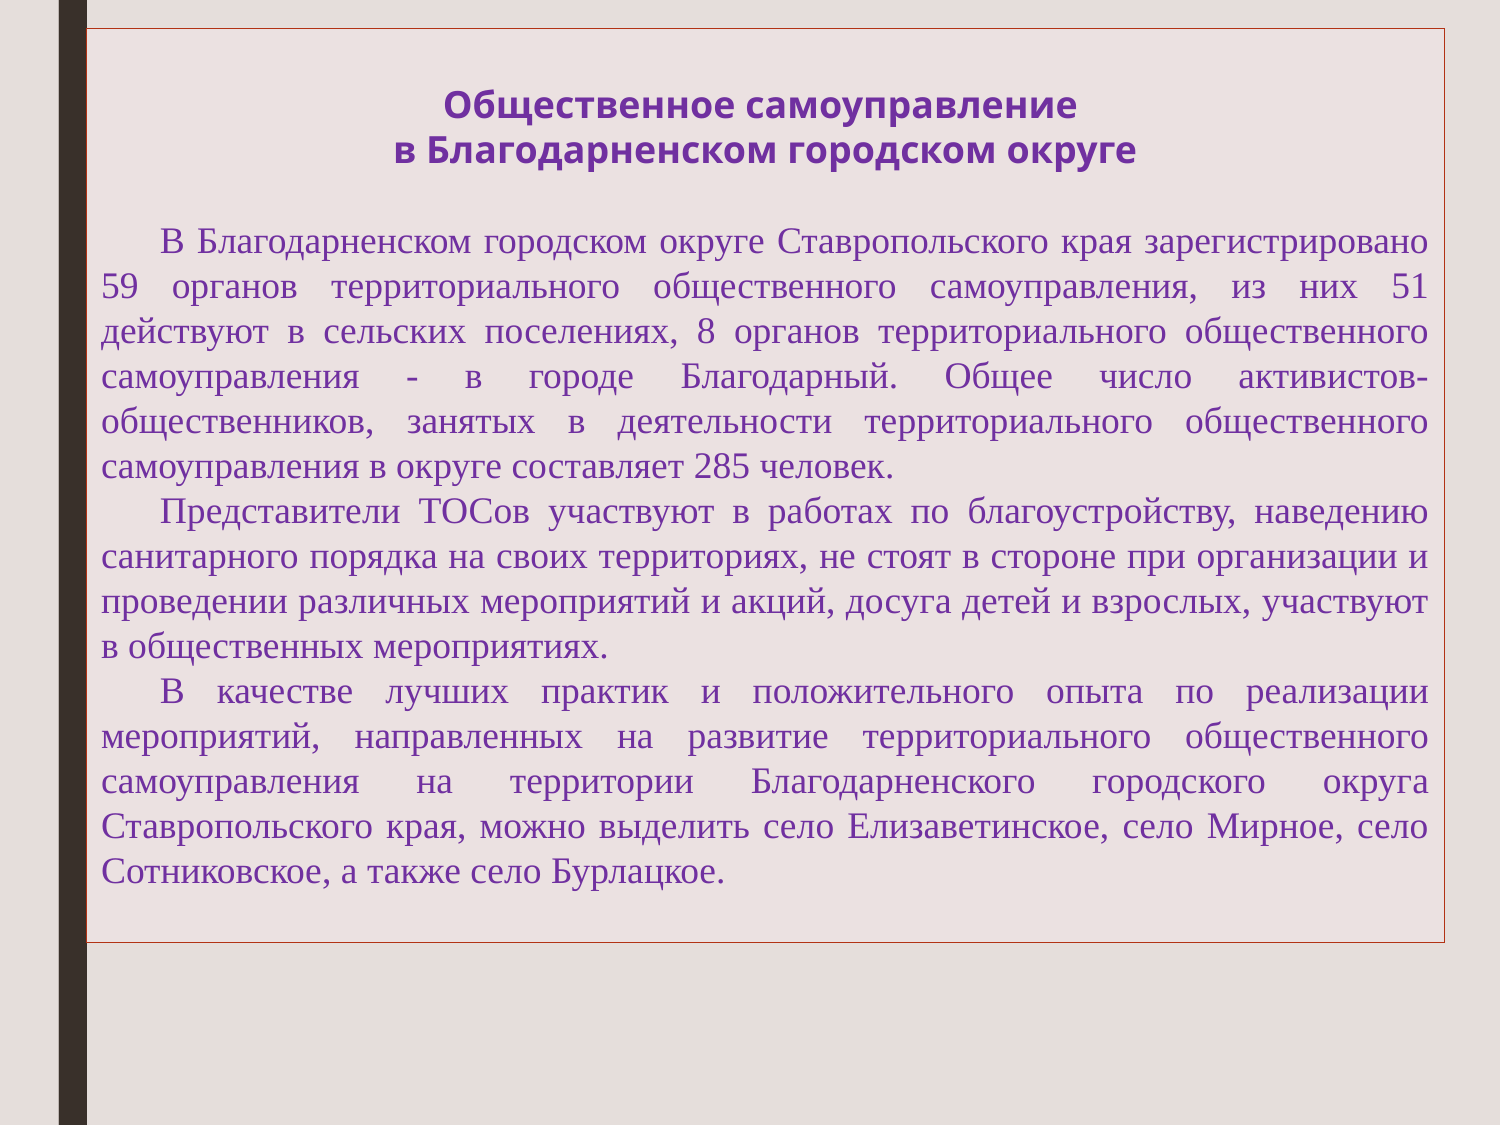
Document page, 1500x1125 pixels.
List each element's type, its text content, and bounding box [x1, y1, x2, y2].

text_box Общественное самоуправление в Благодарненском городском округе В Благодарненском городском округе Ставропольского края зарегистрировано 59 органов территориального общественного самоуправления, из них 51 действуют в сельских поселениях, 8 органов территориального общественного самоуправления - в городе Благодарный. Общее число активистов-общественников, занятых в деятельности территориального общественного самоуправления в округе составляет 285 человек. Представители ТОСов участвуют в работах по благоустройству, наведению санитарного порядка на своих территориях, не стоят в стороне при организации и проведении различных мероприятий и акций, досуга детей и взрослых, участвуют в общественных мероприятиях. В качестве лучших практик и положительного опыта по реализации мероприятий, направленных на развитие территориального общественного самоуправления на территории Благодарненского городского округа Ставропольского края, можно выделить село Елизаветинское, село Мирное, село Сотниковское, а также село Бурлацкое. [86, 28, 1445, 943]
